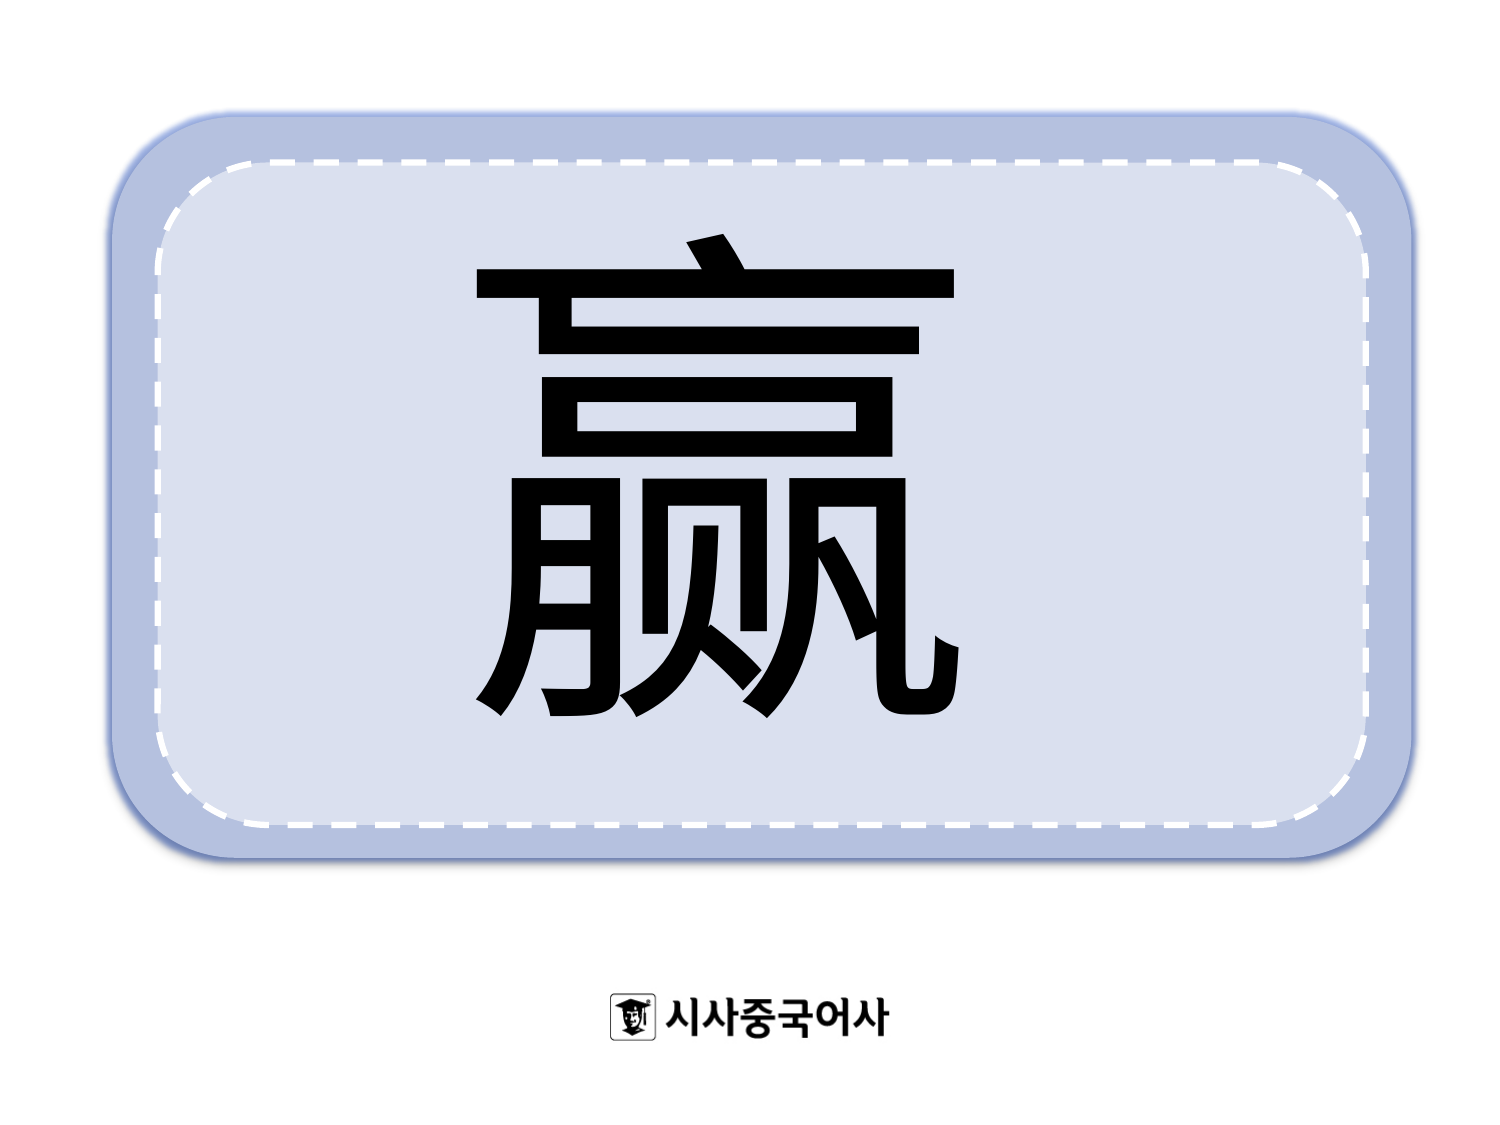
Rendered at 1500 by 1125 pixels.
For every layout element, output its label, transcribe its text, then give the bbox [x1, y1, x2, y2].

text_box [162, 160, 1371, 824]
picture [602, 987, 898, 1047]
text_box 赢 [171, 137, 1380, 800]
